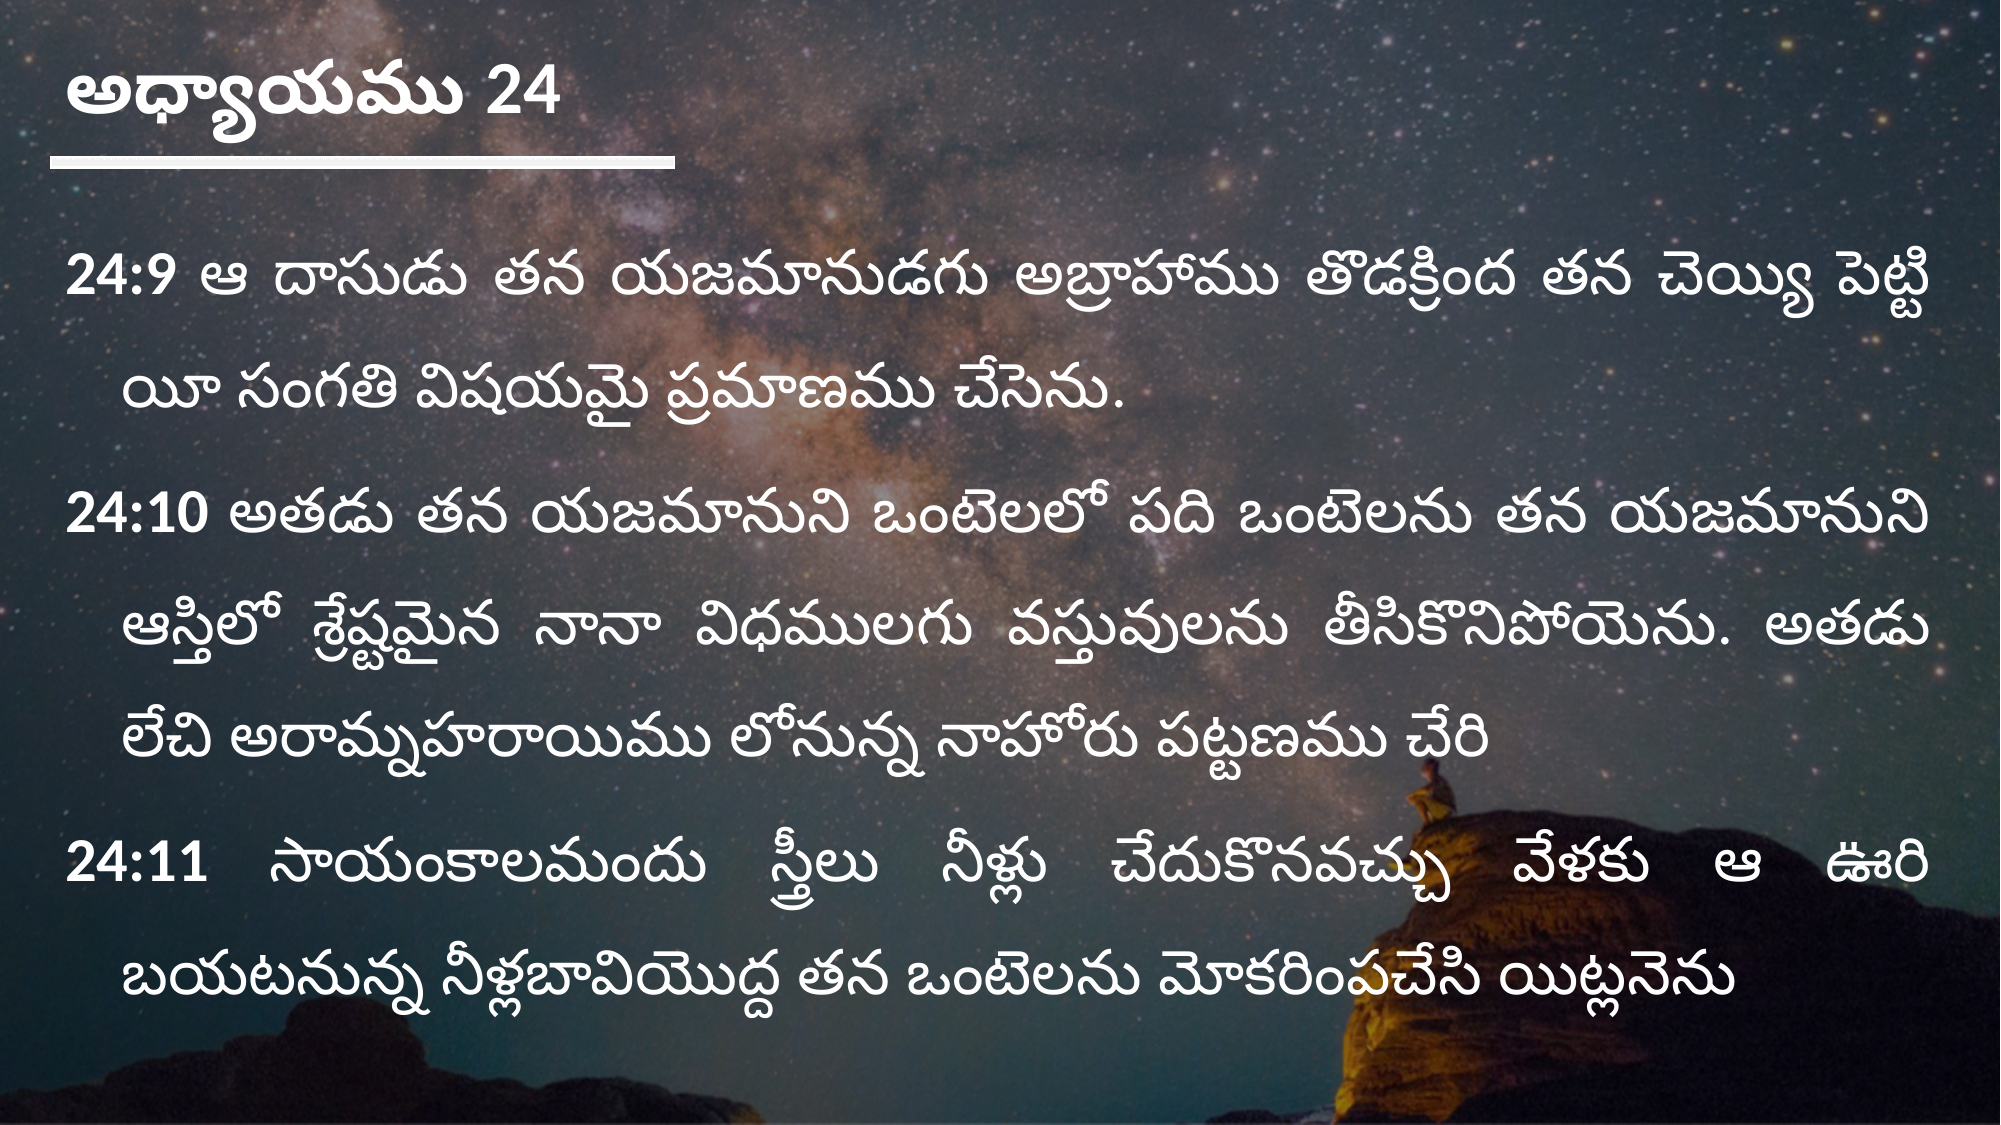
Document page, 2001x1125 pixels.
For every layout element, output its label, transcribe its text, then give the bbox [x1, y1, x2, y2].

title అధ్యాయము 24 [50, 0, 1925, 167]
picture [0, 0, 2000, 1125]
list 24:9 ఆ దాసుడు తన యజమానుడగు అబ్రాహాము తొడక్రింద తన చెయ్యి పెట్టి యీ సంగతి విషయమై ప్రమాణము చేసెను. 24:10 అతడు తన యజమానుని ఒంటెలలో పది ఒంటెలను తన యజమానుని ఆస్తిలో శ్రేష్టమైన నానా విధములగు వస్తువులను తీసికొనిపోయెను. అతడు లేచి అరామ్నహరాయిము లోనున్న నాహోరు పట్టణము చేరి 24:11 సాయంకాలమందు స్త్రీలు నీళ్లు చేదుకొనవచ్చు వేళకు ఆ ఊరి బయటనున్న నీళ్లబావియొద్ద తన ఒంటెలను మోకరింపచేసి యిట్లనెను [50, 187, 1946, 1063]
